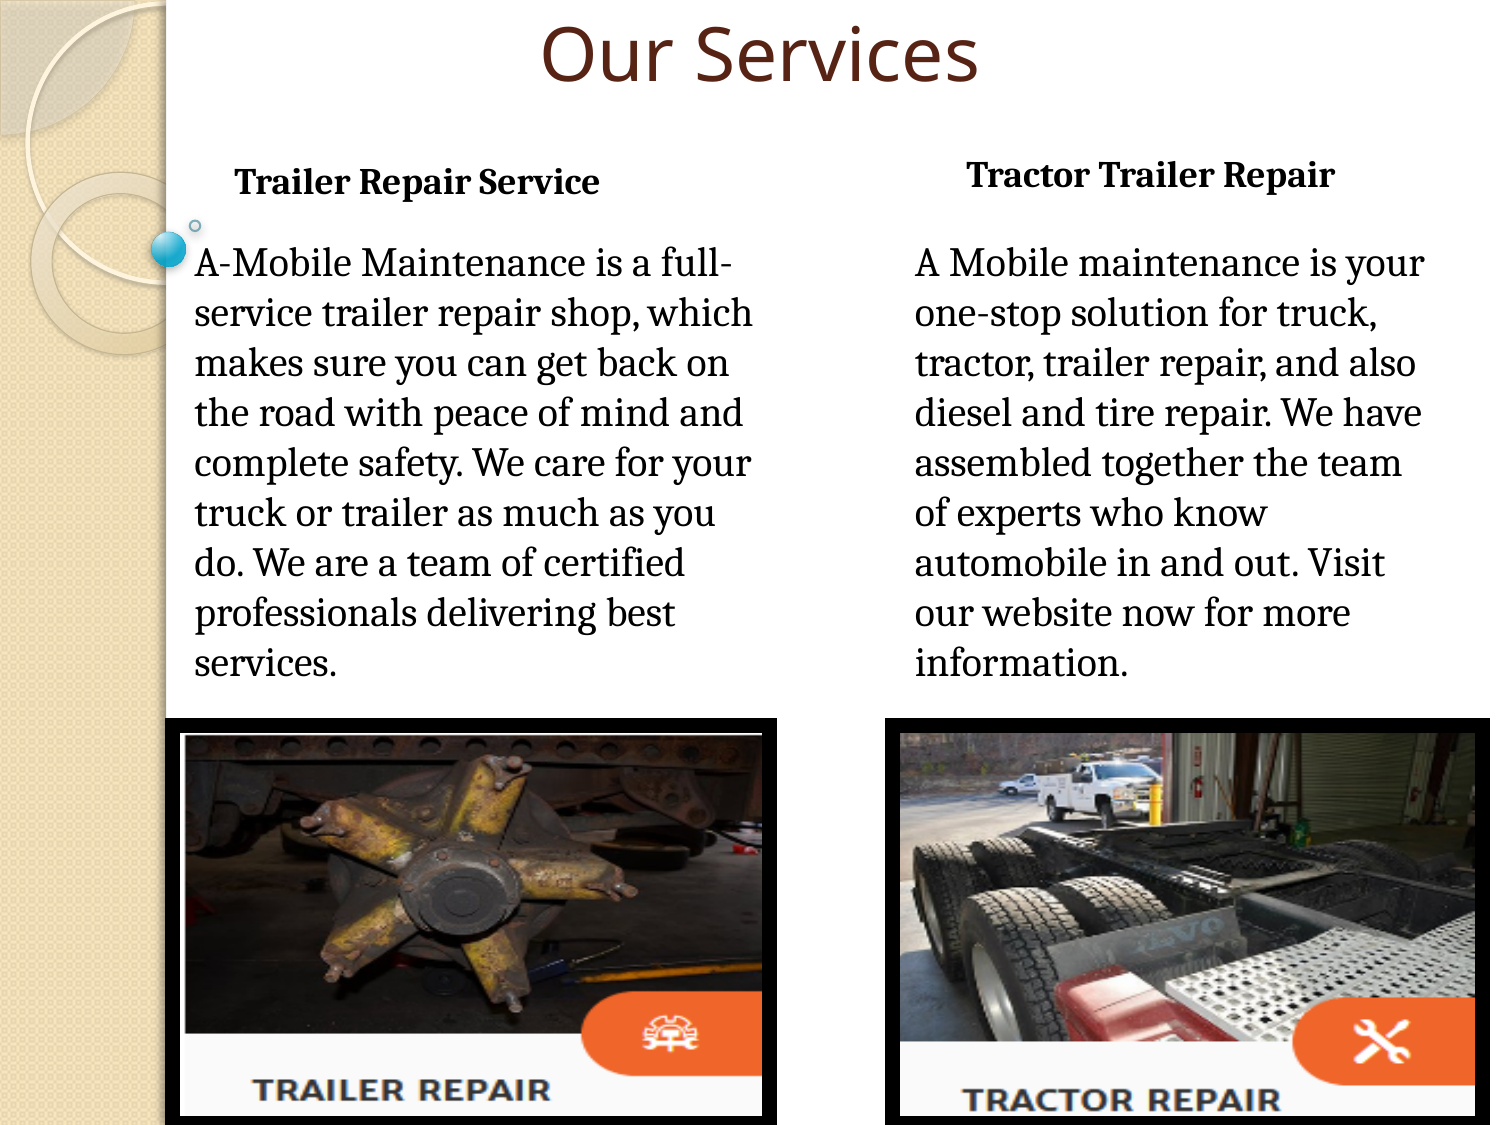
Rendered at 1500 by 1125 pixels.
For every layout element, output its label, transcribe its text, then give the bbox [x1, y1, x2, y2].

text_box Trailer Repair Service [194, 149, 616, 210]
text_box A Mobile maintenance is your one-stop solution for truck, tractor, trailer repair, and also diesel and tire repair. We have assembled together the team of experts who know automobile in and out. Visit our website now for more information. [900, 227, 1450, 693]
text_box A-Mobile Maintenance is a full-service trailer repair shop, which makes sure you can get back on the road with peace of mind and complete safety. We care for your truck or trailer as much as you do. We are a team of certified professionals delivering best services. [179, 227, 788, 693]
title Our Services [212, 12, 1428, 104]
picture [899, 732, 1476, 1117]
picture [179, 732, 763, 1117]
text_box Tractor Trailer Repair [860, 142, 1351, 202]
